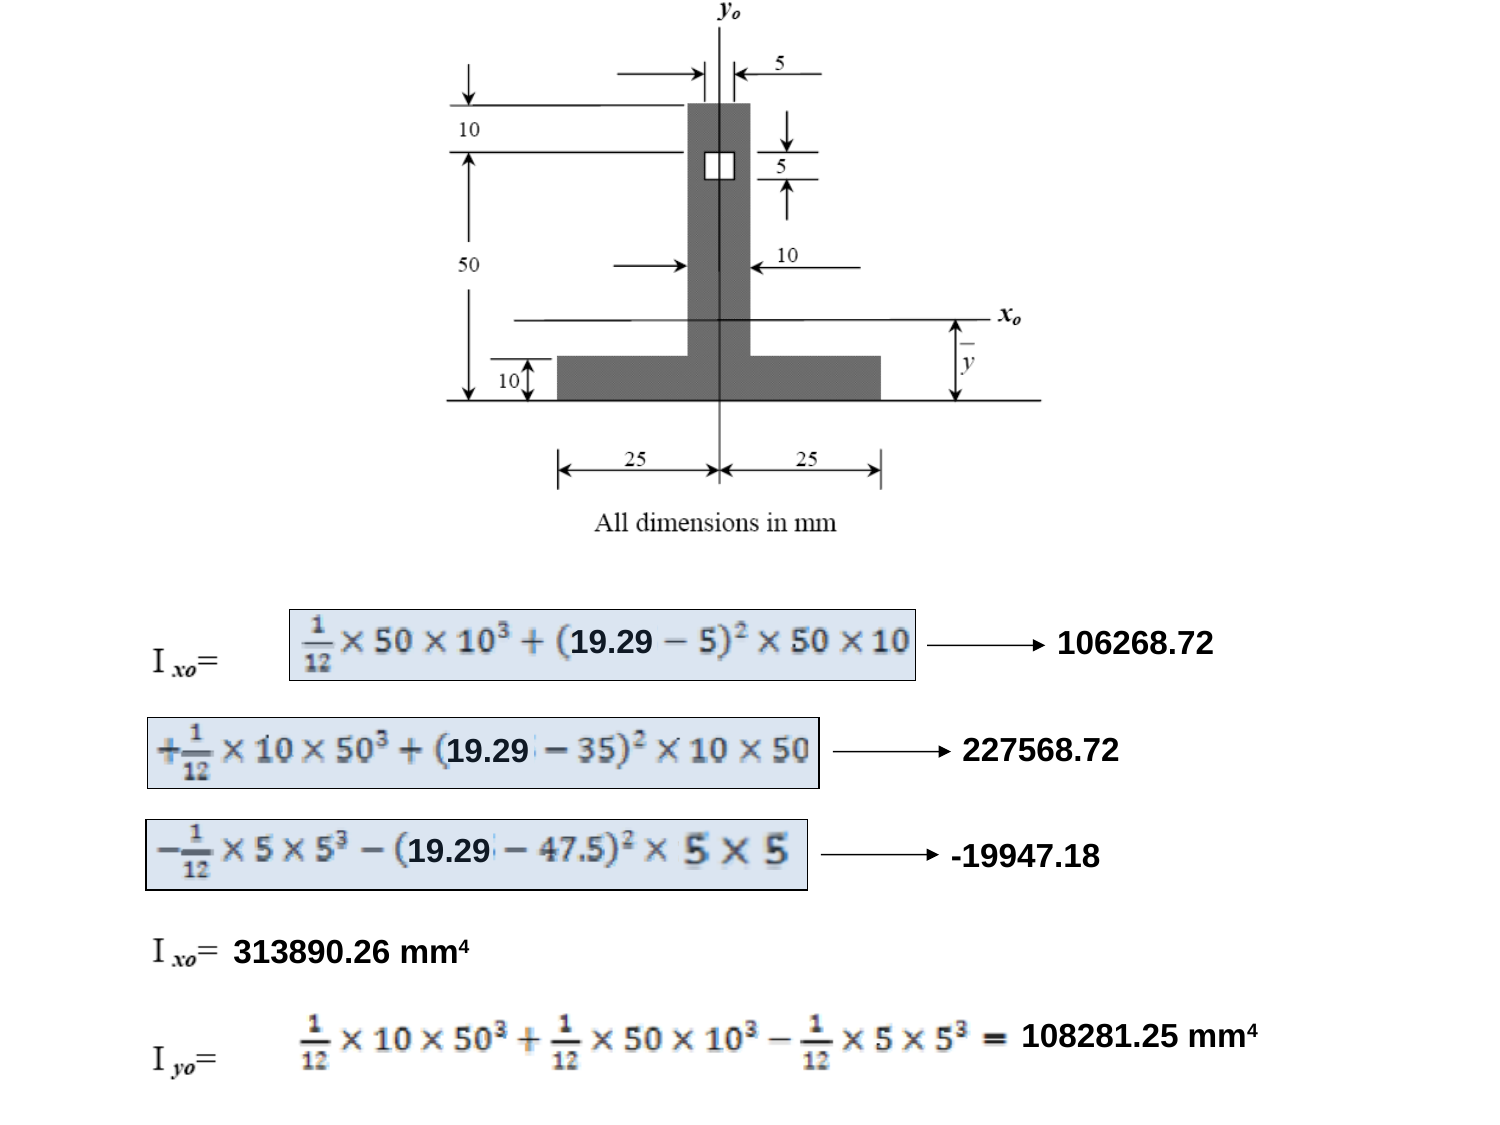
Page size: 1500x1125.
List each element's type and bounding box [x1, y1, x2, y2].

picture [147, 602, 1296, 1089]
picture [442, 0, 1046, 535]
